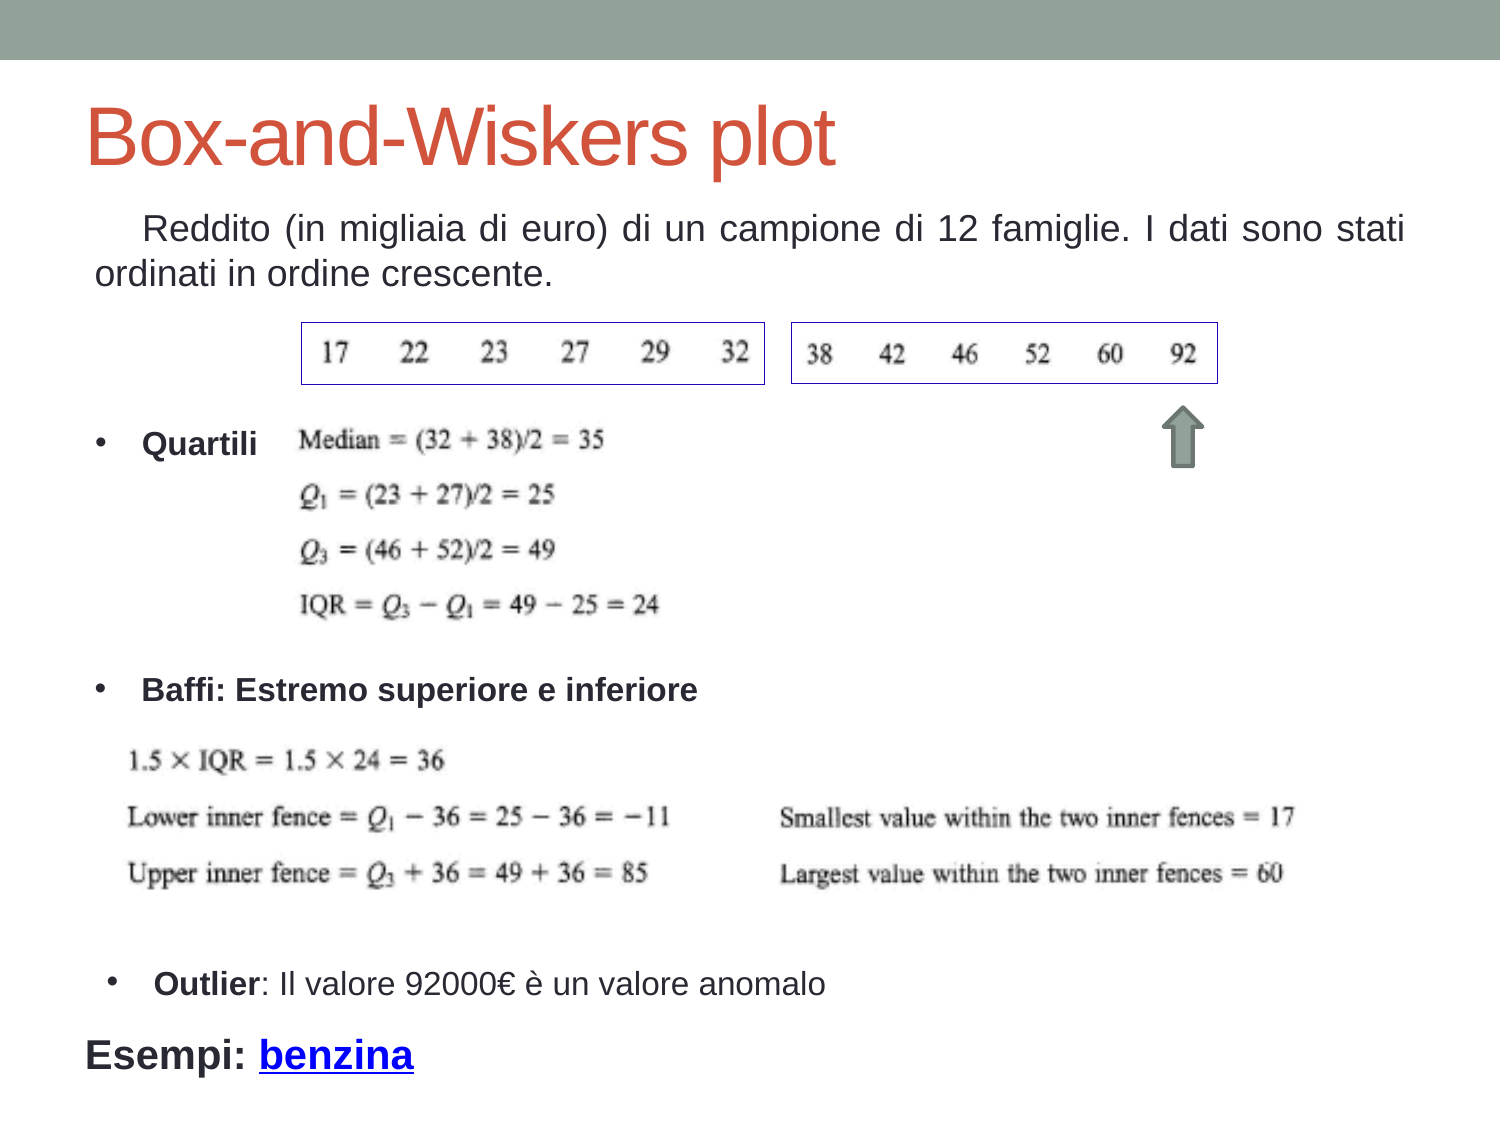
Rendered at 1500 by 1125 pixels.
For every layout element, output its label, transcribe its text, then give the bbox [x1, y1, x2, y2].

title Box-and-Wiskers plot [70, 51, 1420, 214]
text_box Esempi: benzina [70, 1020, 460, 1086]
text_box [79, 660, 1314, 909]
text_box Reddito (in migliaia di euro) di un campione di 12 famiglie. I dati sono stati ordinati in ordine crescente. [79, 196, 1420, 302]
text_box [1161, 405, 1205, 469]
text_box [79, 407, 685, 644]
text_box Outlier: Il valore 92000€ è un valore anomalo [91, 954, 975, 1009]
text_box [301, 322, 1219, 385]
